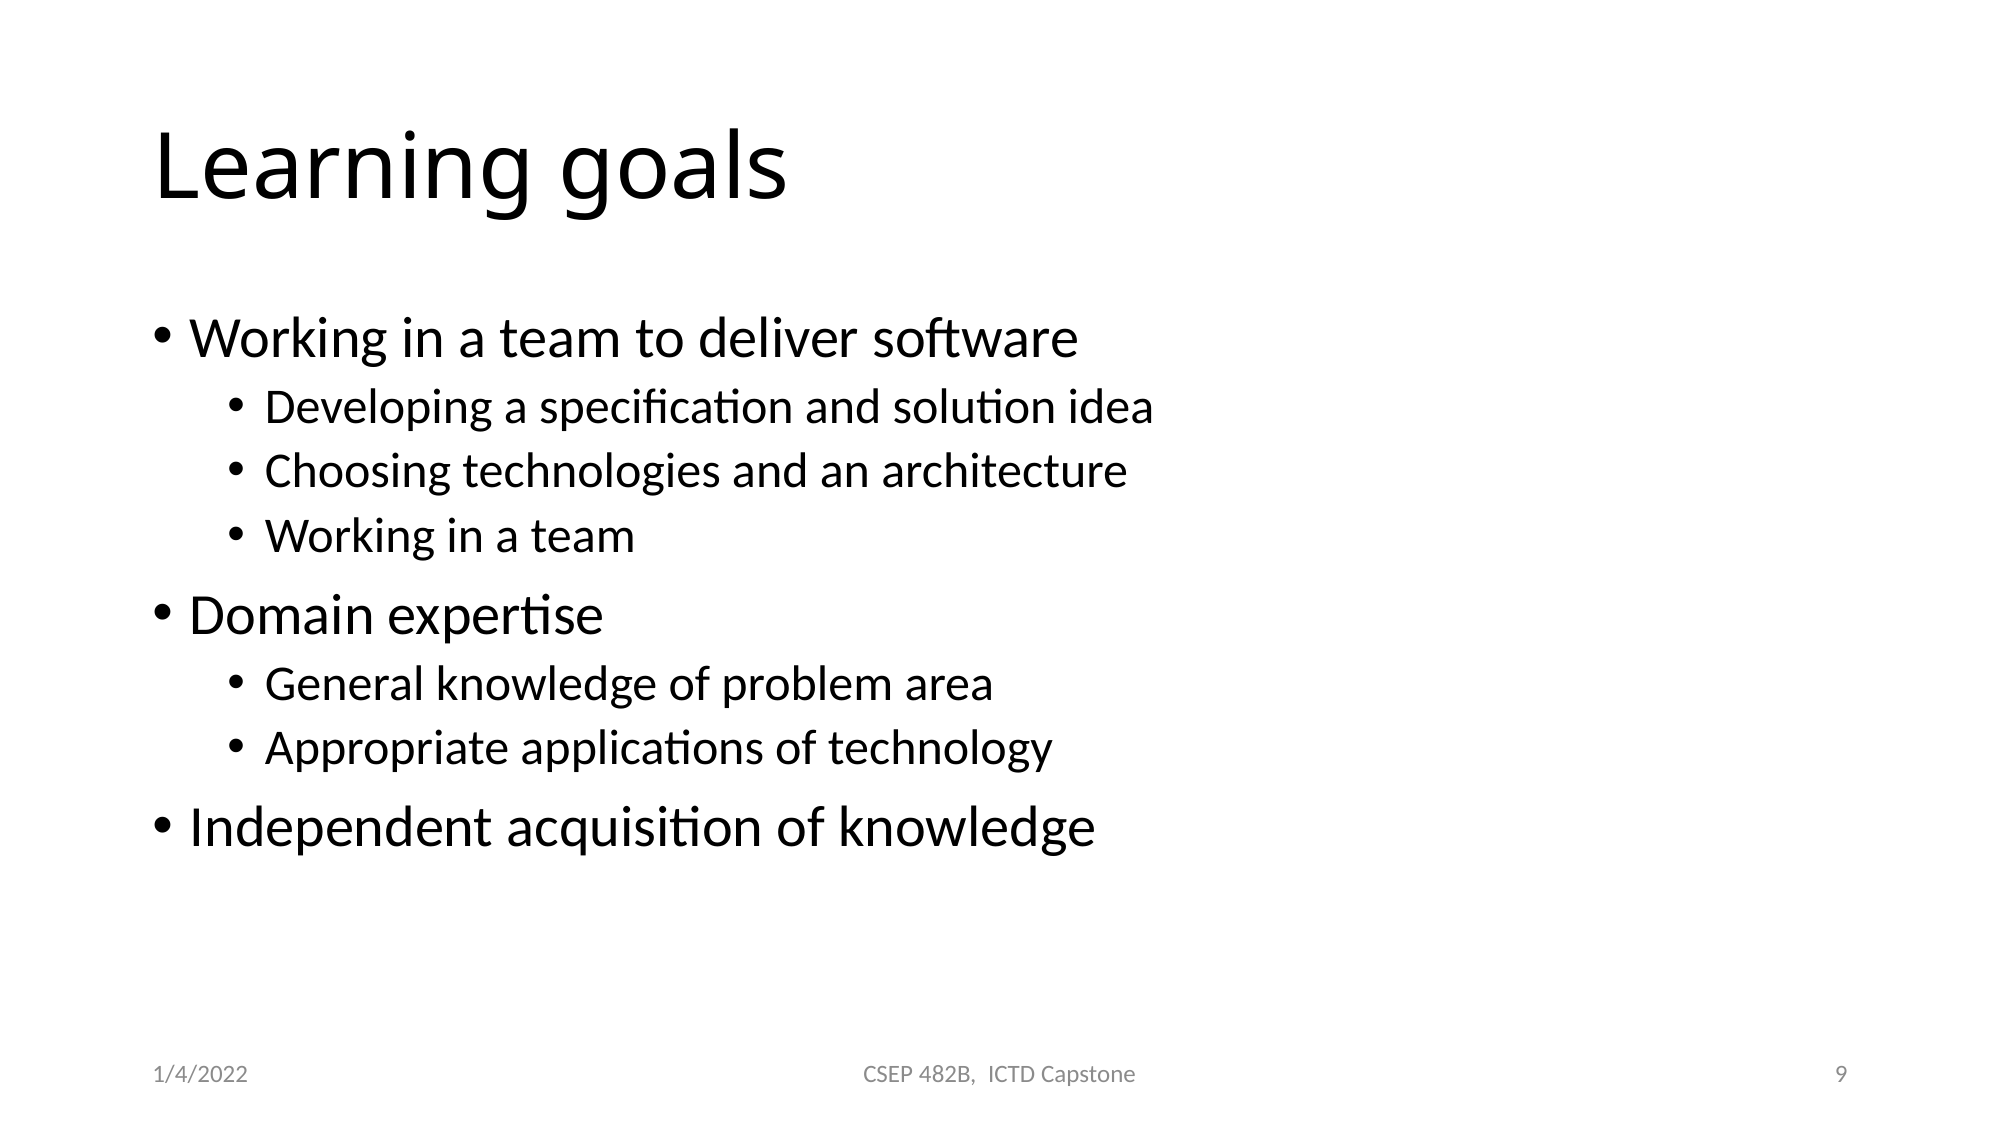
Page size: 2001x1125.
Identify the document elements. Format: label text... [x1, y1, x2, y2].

footer CSEP 482B, ICTD Capstone [662, 1042, 1338, 1103]
slide_number 9 [1412, 1042, 1863, 1103]
list Working in a team to deliver software Developing a specification and solution idea Choosing technologies and an architecture Working in a team Domain expertise General knowledge of problem area Appropriate applications of technology Independent acquisition of knowledge [137, 299, 1863, 1014]
title Learning goals [137, 59, 1863, 278]
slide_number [137, 1042, 588, 1103]
